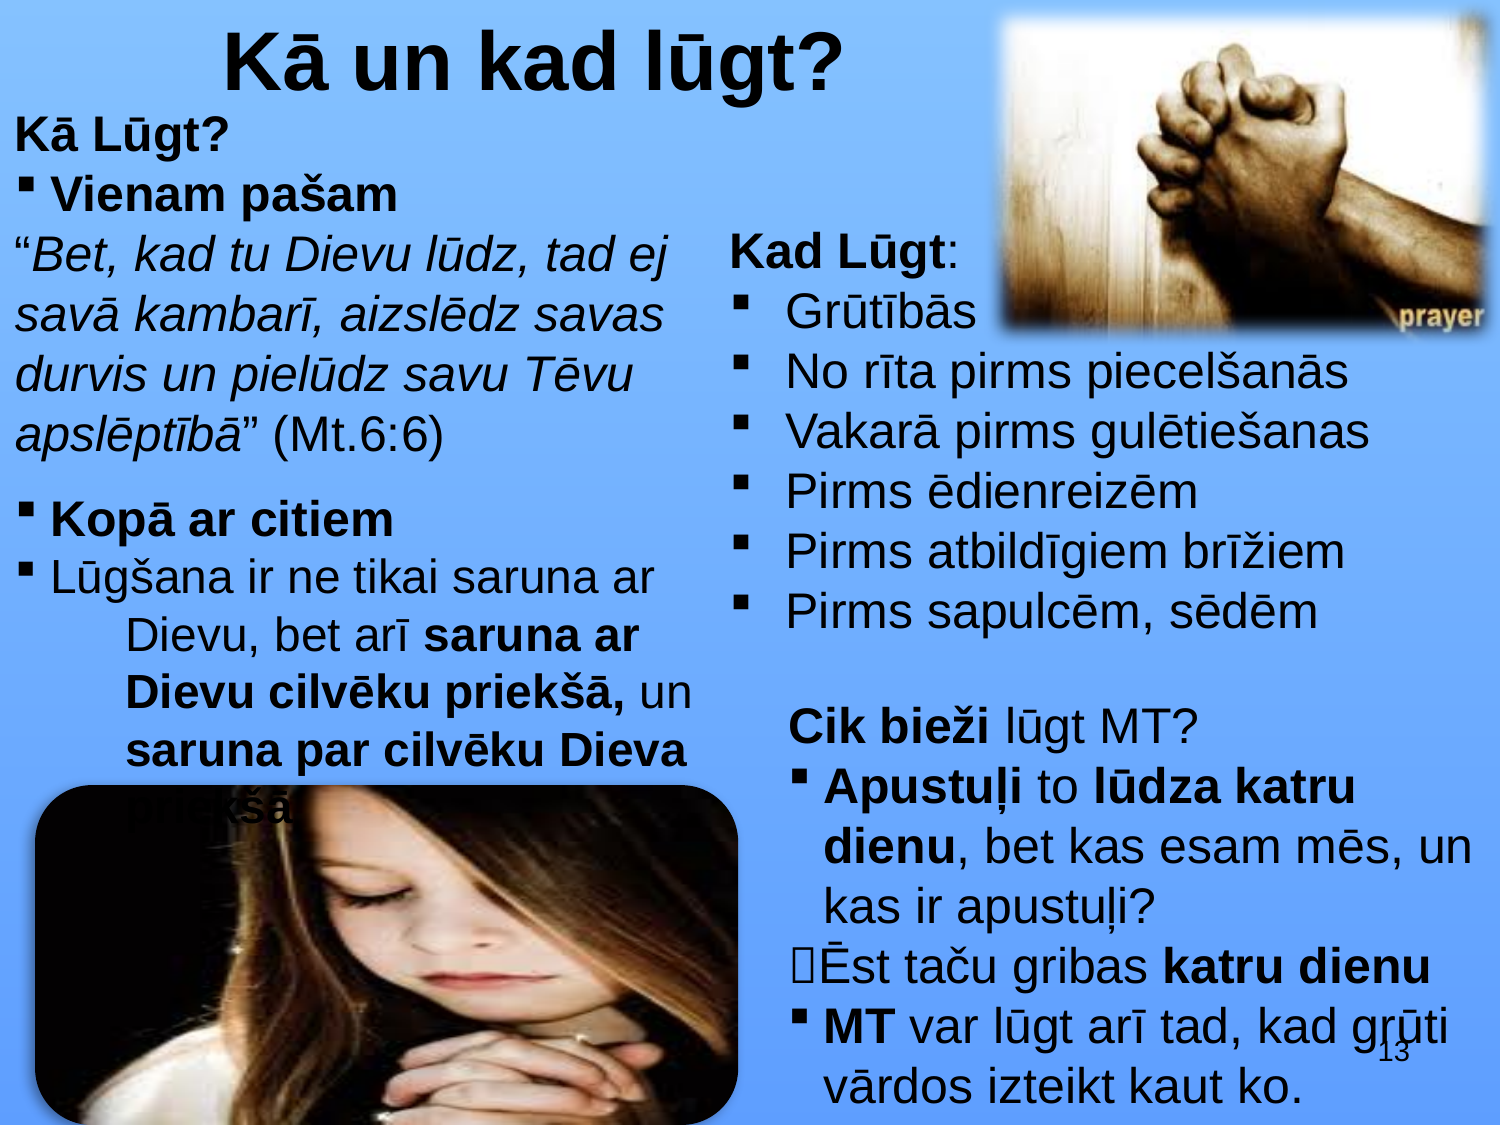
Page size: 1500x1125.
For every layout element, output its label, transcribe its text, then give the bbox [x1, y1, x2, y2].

text_box Cik bieži lūgt MT? Apustuļi to lūdza katru dienu, bet kas esam mēs, un kas ir apustuļi? Ēst taču gribas katru dienu MT var lūgt arī tad, kad grūti vārdos izteikt kaut ko. [773, 685, 1500, 1121]
text_box Kā Lūgt? Vienam pašam “Bet, kad tu Dievu lūdz, tad ej savā kambarī, aizslēdz savas durvis un pielūdz savu Tēvu apslēptībā” (Mt.6:6) Kopā ar citiem Lūgšana ir ne tikai saruna ar Dievu, bet arī saruna ar Dievu cilvēku priekšā, un saruna par cilvēku Dieva priekšā [0, 93, 774, 841]
picture [984, 0, 1500, 348]
title Kā un kad lūgt? [0, 0, 982, 114]
picture [34, 784, 739, 1125]
text_box Kad Lūgt: Grūtībās No rīta pirms piecelšanās Vakarā pirms gulētiešanas Pirms ēdienreizēm Pirms atbildīgiem brīžiem Pirms sapulcēm, sēdēm [774, 210, 1465, 646]
